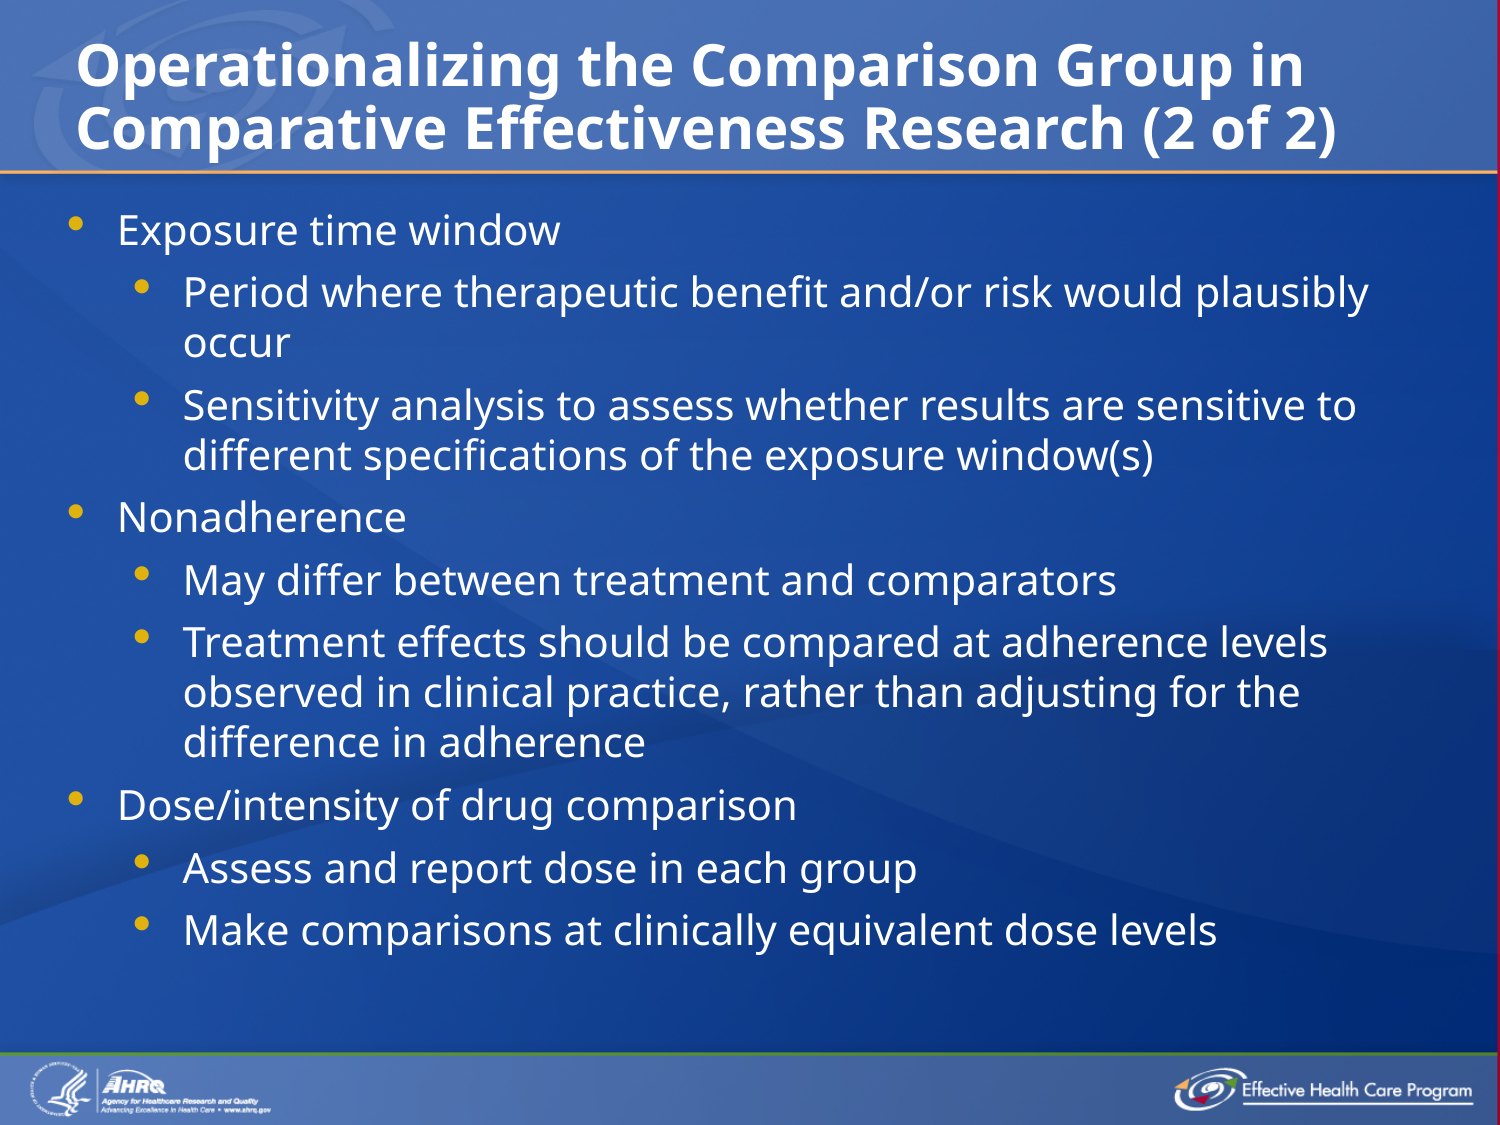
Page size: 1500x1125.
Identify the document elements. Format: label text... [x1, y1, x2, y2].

list Exposure time window Period where therapeutic benefit and/or risk would plausibly occur Sensitivity analysis to assess whether results are sensitive to different specifications of the exposure window(s) Nonadherence May differ between treatment and comparators Treatment effects should be compared at adherence levels observed in clinical practice, rather than adjusting for the difference in adherence Dose/intensity of drug comparison Assess and report dose in each group Make comparisons at clinically equivalent dose levels [68, 203, 1450, 996]
title Operationalizing the Comparison Group in Comparative Effectiveness Research (2 of 2) [75, 21, 1425, 163]
picture [0, 0, 1500, 1125]
